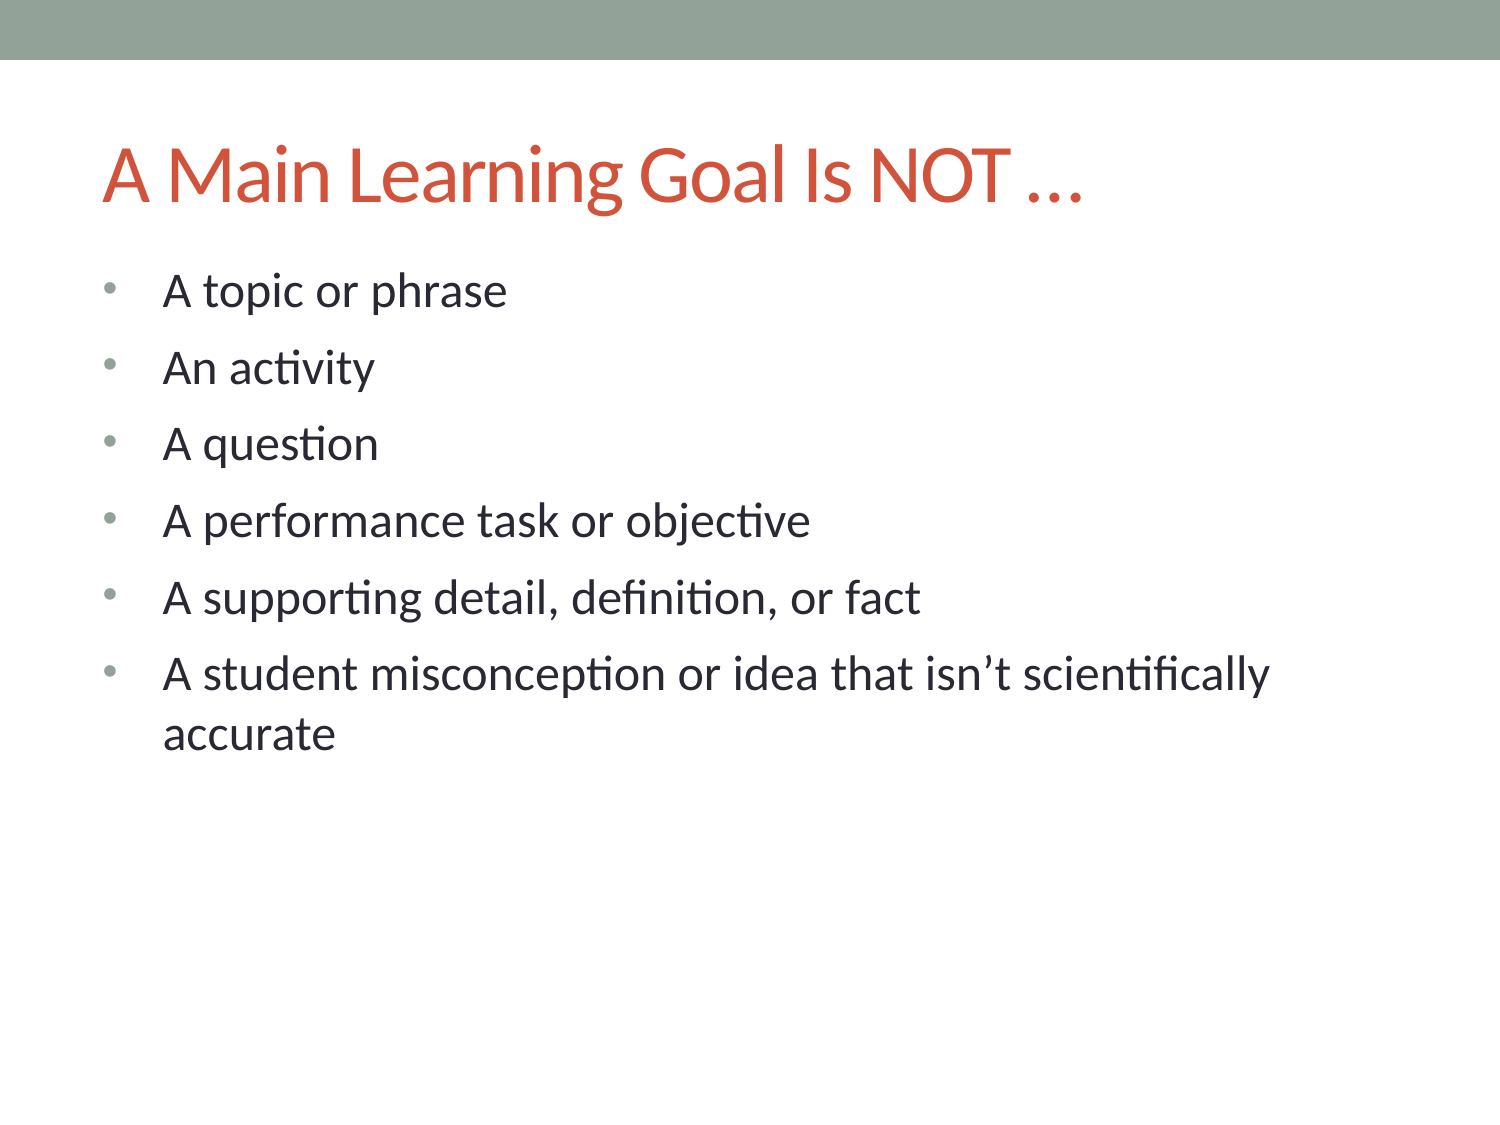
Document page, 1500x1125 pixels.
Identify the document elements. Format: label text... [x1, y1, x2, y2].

title A Main Learning Goal Is NOT … [87, 75, 1425, 249]
list A topic or phrase An activity A question A performance task or objective A supporting detail, definition, or fact A student misconception or idea that isn’t scientifically accurate [87, 249, 1438, 1063]
